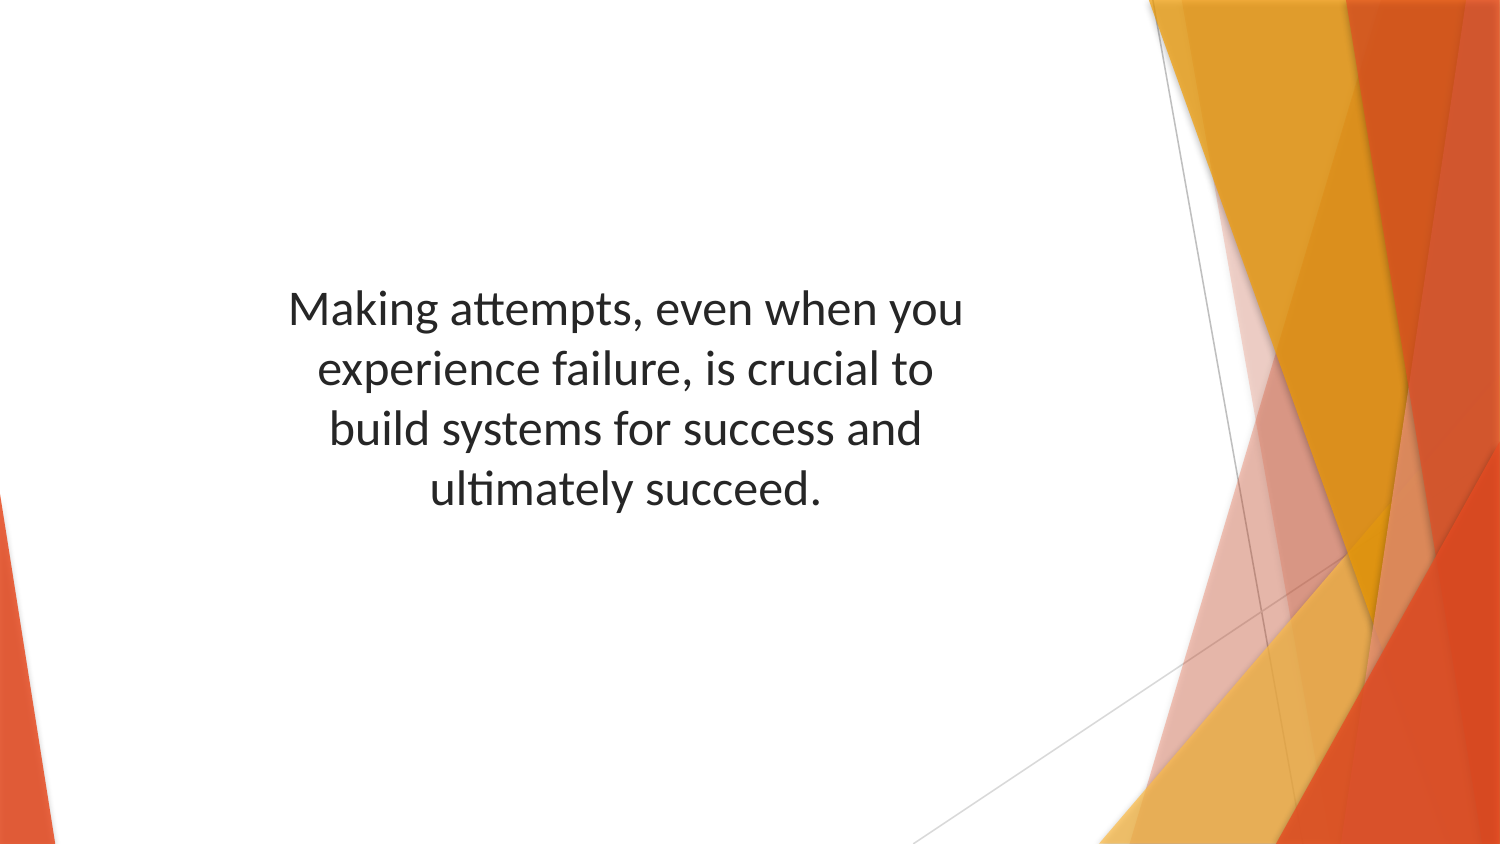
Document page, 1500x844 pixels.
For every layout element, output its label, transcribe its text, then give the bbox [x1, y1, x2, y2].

list Making attempts, even when you experience failure, is crucial to build systems for success and ultimately succeed. [253, 268, 998, 611]
